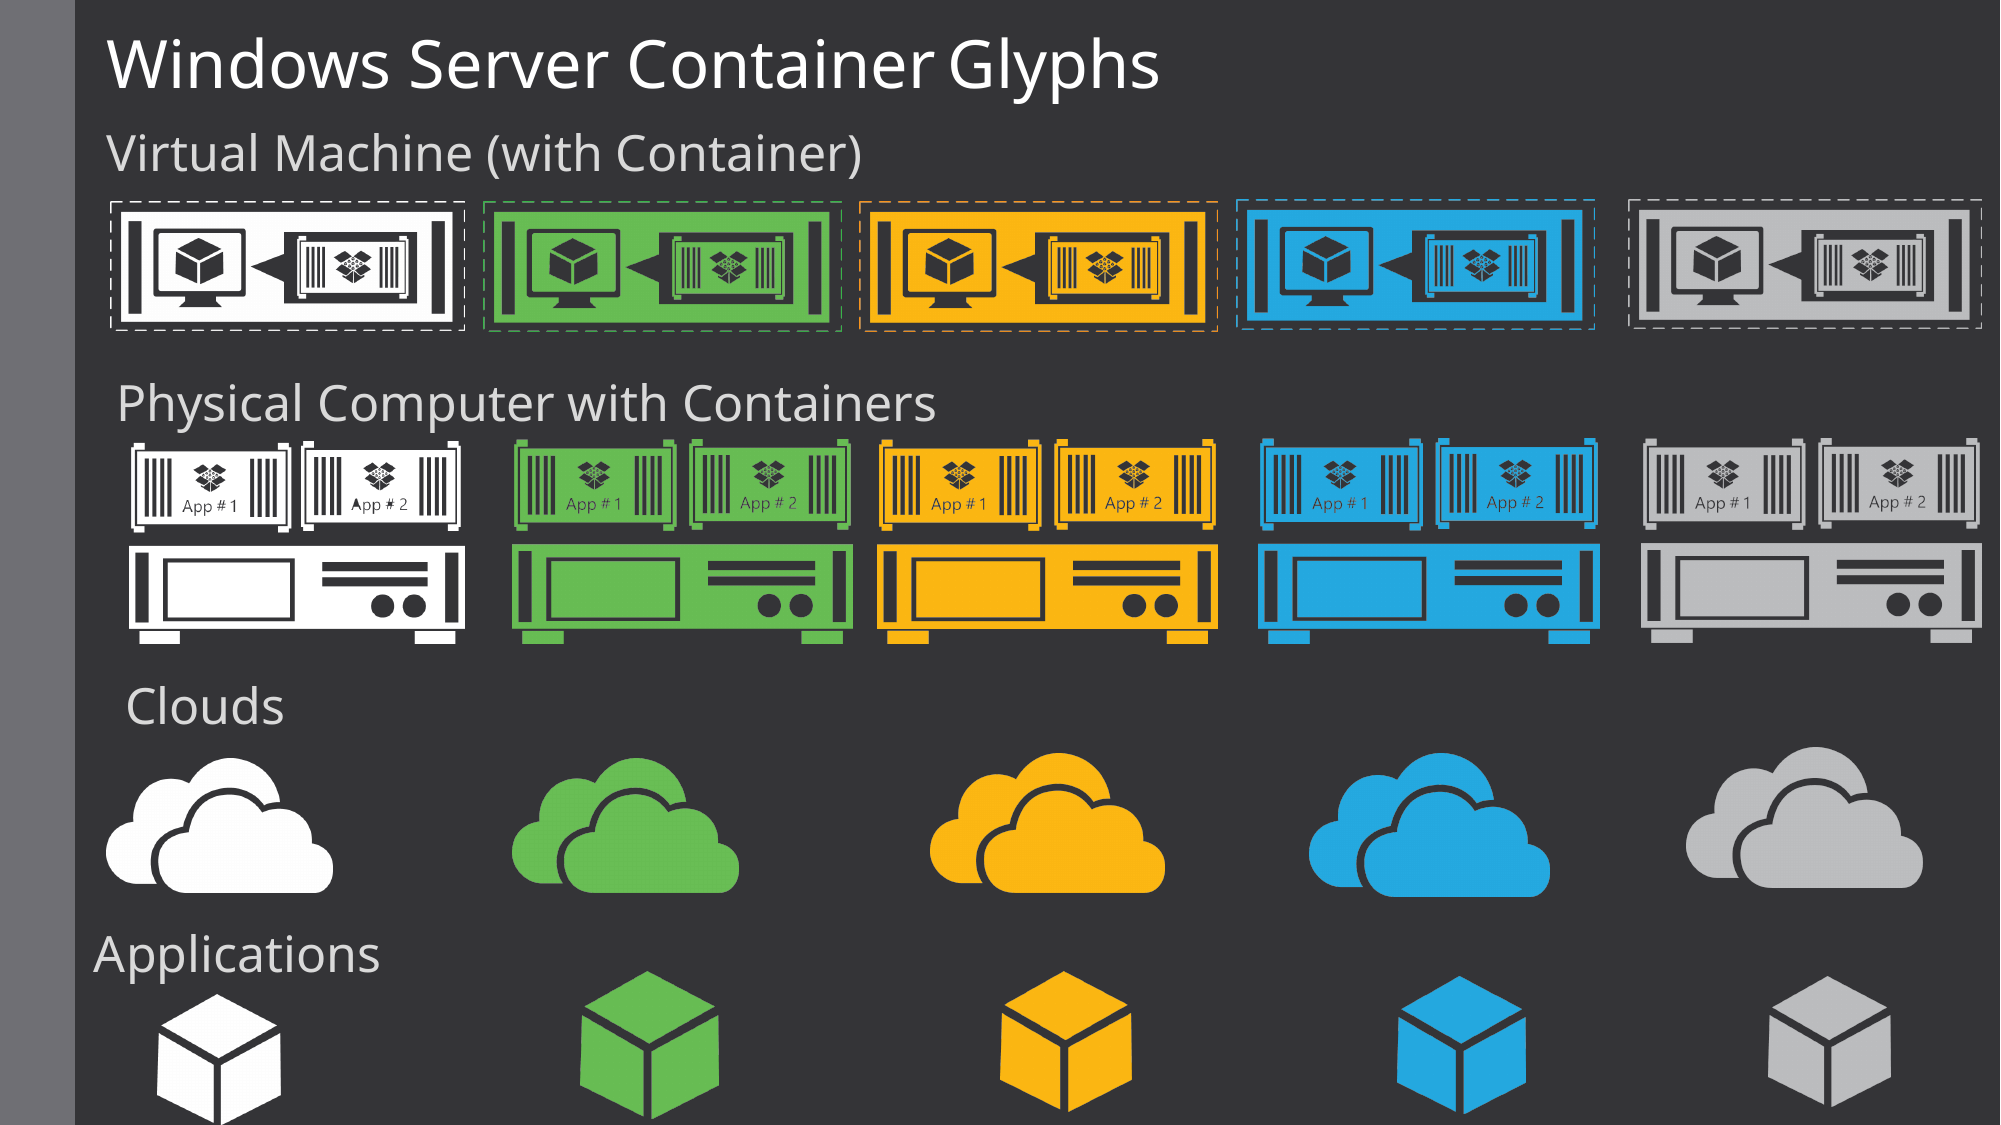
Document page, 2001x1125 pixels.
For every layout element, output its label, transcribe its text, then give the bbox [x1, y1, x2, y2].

picture [1686, 747, 1924, 889]
picture [1628, 199, 1982, 329]
text_box Clouds [110, 666, 328, 742]
picture [1641, 438, 1982, 644]
picture [106, 758, 333, 893]
picture [580, 971, 719, 1120]
picture [1258, 438, 1601, 645]
picture [1236, 199, 1595, 331]
text_box Virtual Machine (with Container) [92, 114, 1119, 190]
picture [930, 753, 1165, 893]
text_box Windows Server Container Glyphs [92, 14, 1207, 110]
picture [1309, 753, 1550, 897]
picture [1396, 976, 1526, 1114]
text_box Physical Computer with Containers [101, 364, 1066, 440]
picture [512, 439, 853, 645]
text_box Applications [79, 915, 549, 990]
picture [483, 200, 842, 332]
picture [157, 994, 281, 1125]
picture [129, 440, 465, 645]
picture [110, 200, 465, 331]
picture [512, 758, 739, 893]
picture [1768, 976, 1892, 1107]
picture [859, 200, 1218, 332]
picture [1000, 971, 1132, 1112]
picture [877, 439, 1218, 645]
